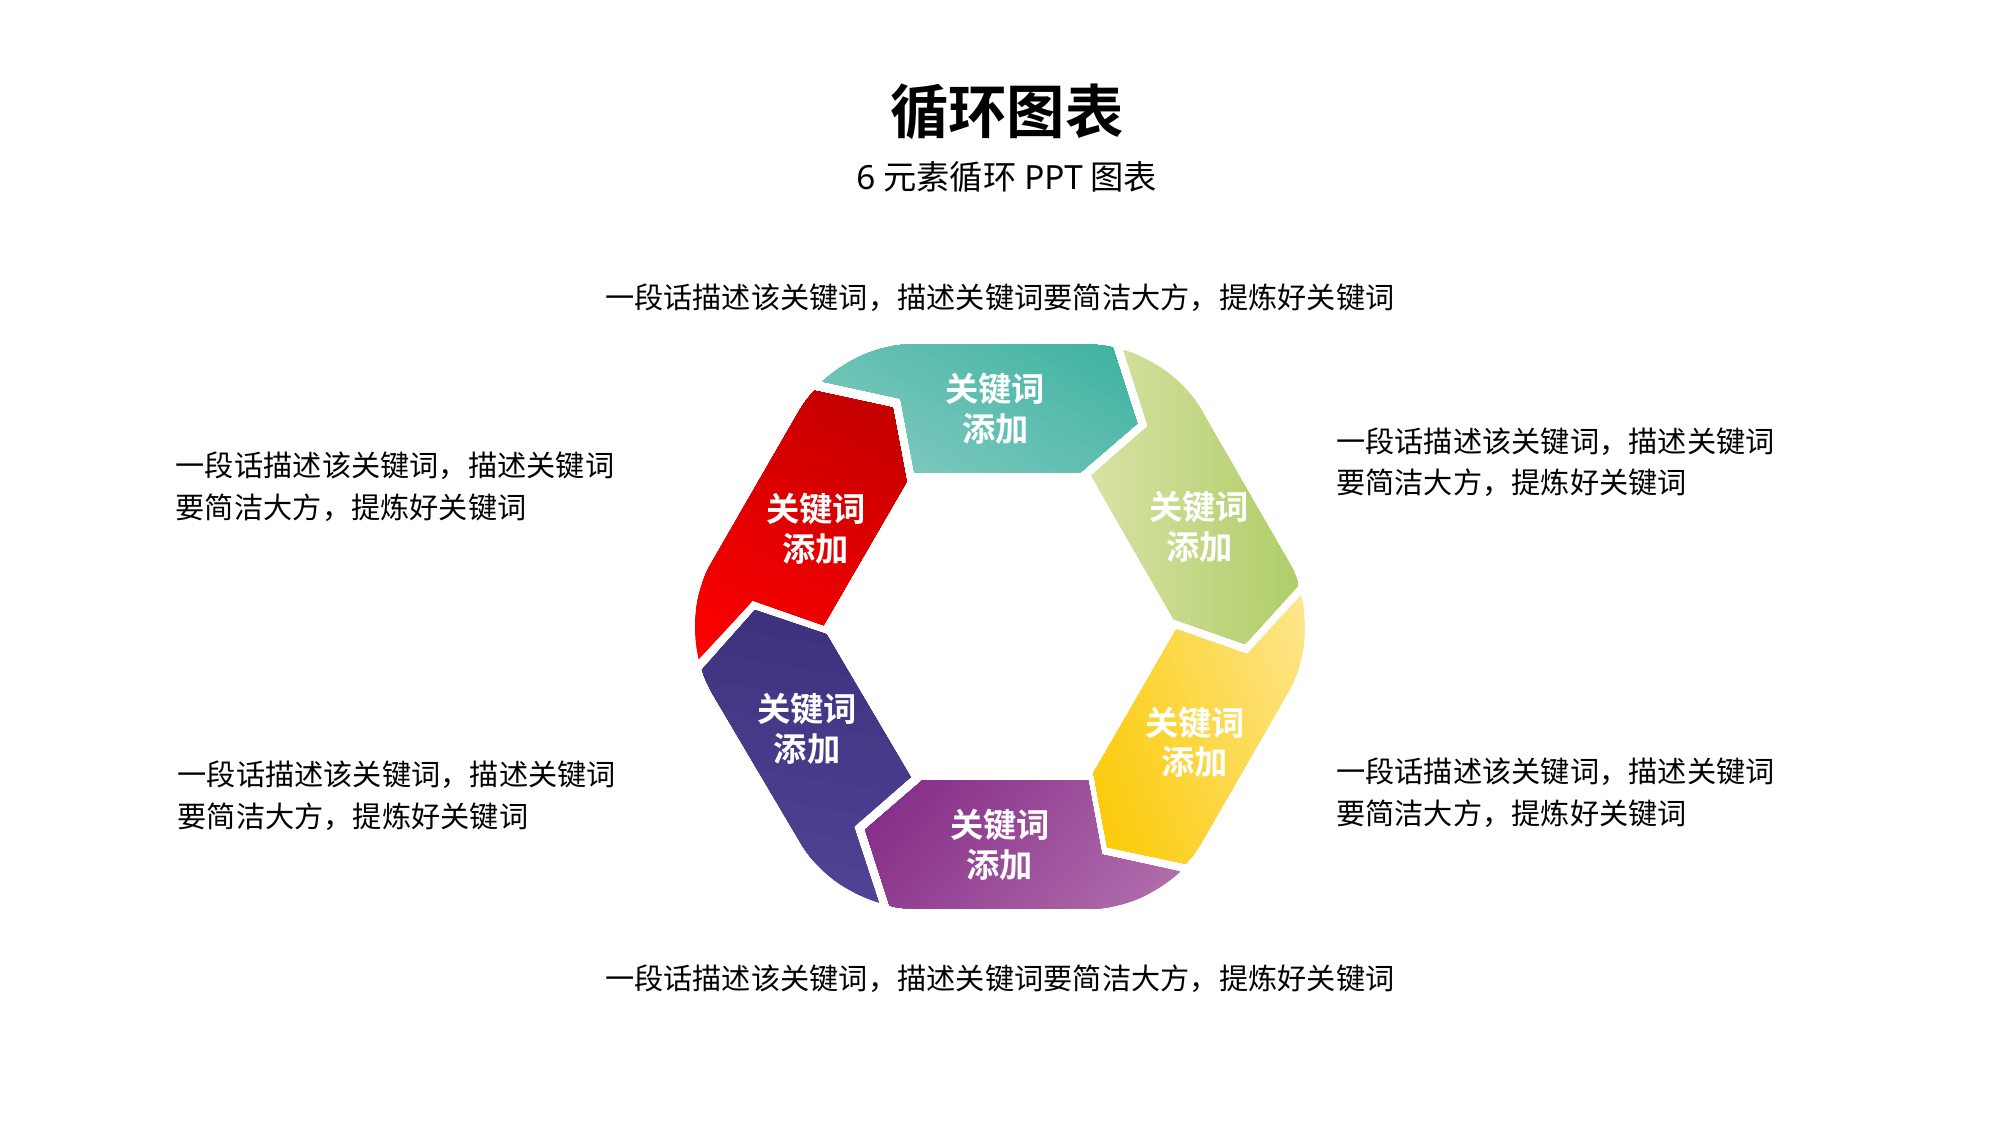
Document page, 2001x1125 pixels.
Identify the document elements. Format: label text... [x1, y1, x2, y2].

text_box 一段话描述该关键词，描述关键词要简洁大方，提炼好关键词 [1321, 738, 1813, 838]
text_box 一段话描述该关键词，描述关键词要简洁大方，提炼好关键词 [161, 432, 653, 532]
text_box 一段话描述该关键词，描述关键词要简洁大方，提炼好关键词 [542, 264, 1458, 322]
text_box 循环图表 [875, 67, 1139, 148]
text_box 一段话描述该关键词，描述关键词要简洁大方，提炼好关键词 [162, 742, 655, 841]
text_box 6元素循环PPT图表 [841, 148, 1173, 204]
text_box 一段话描述该关键词，描述关键词要简洁大方，提炼好关键词 [542, 945, 1458, 1003]
text_box 一段话描述该关键词，描述关键词要简洁大方，提炼好关键词 [1321, 408, 1813, 508]
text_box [694, 344, 1306, 912]
